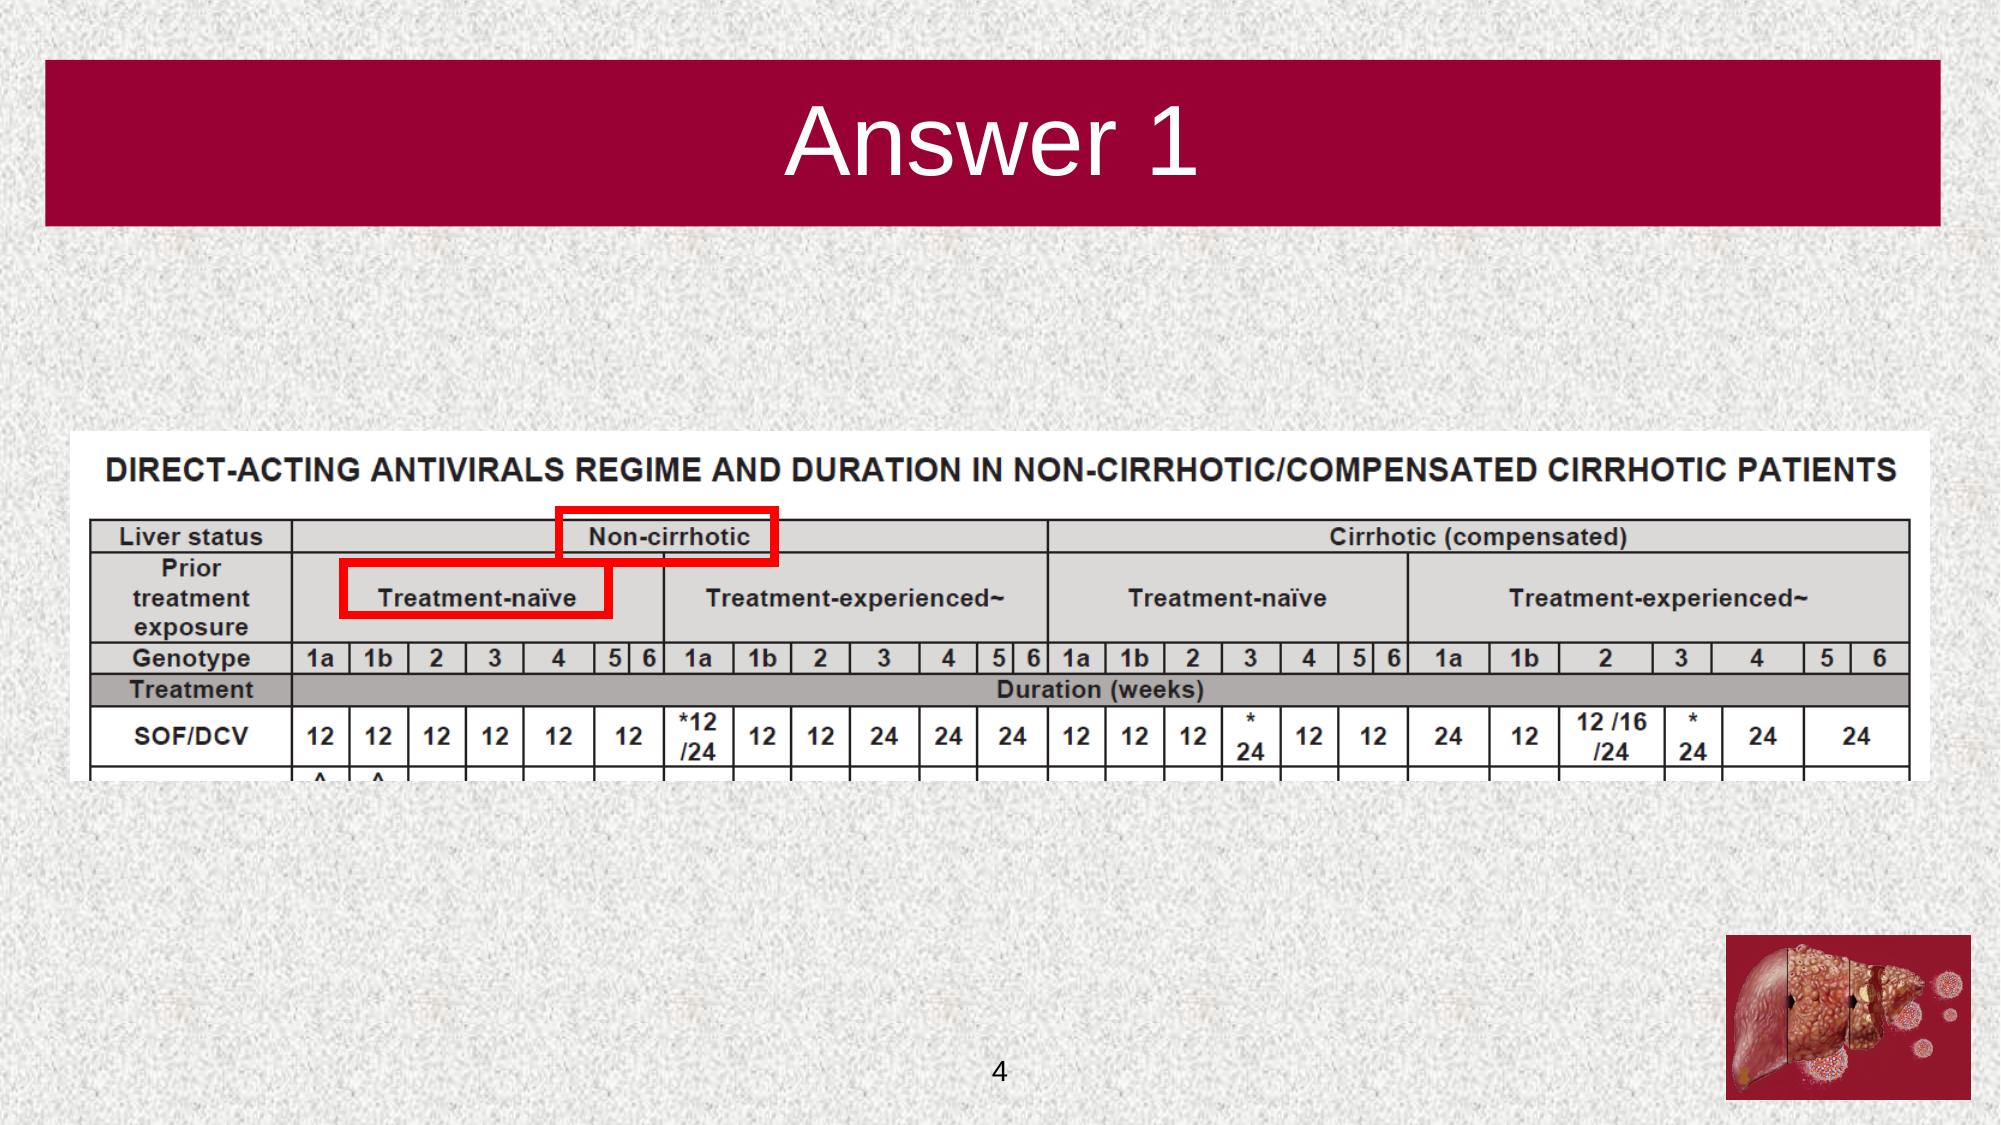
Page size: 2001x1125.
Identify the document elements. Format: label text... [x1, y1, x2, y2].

title Answer 1 [45, 59, 1941, 227]
slide_number 4 [774, 1039, 1225, 1100]
picture [0, 0, 2001, 1125]
